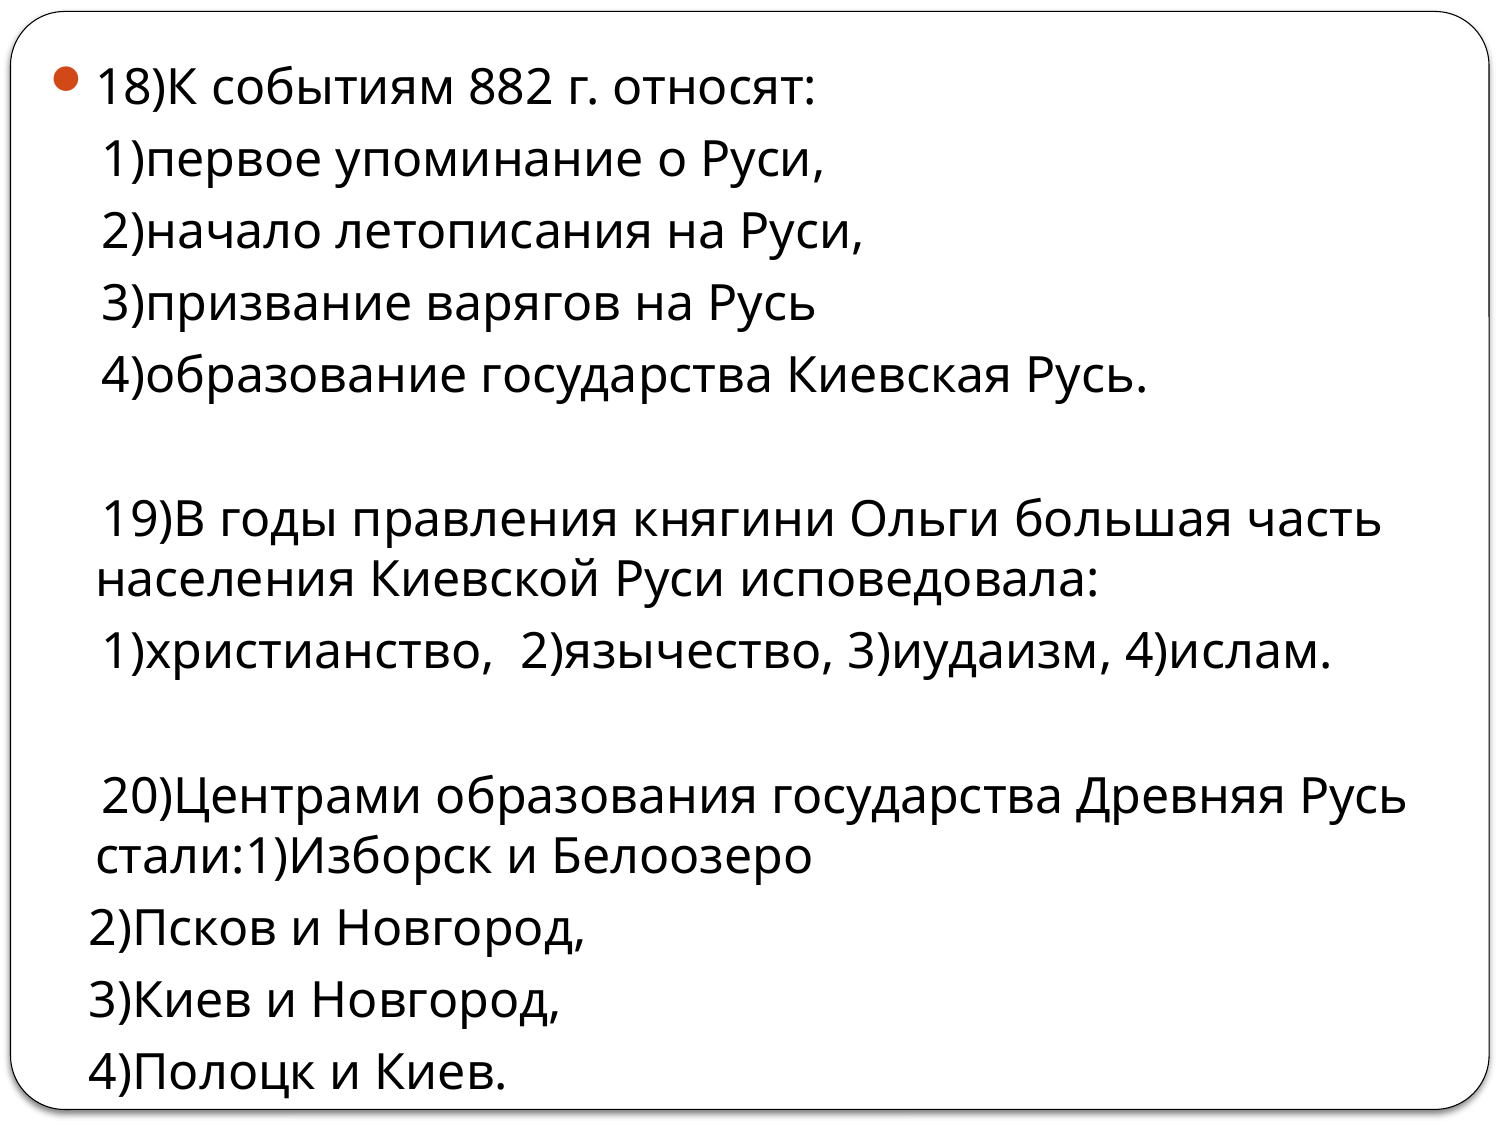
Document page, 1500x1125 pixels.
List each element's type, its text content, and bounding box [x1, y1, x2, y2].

list 18)К событиям 882 г. относят: 1)первое упоминание о Руси, 2)начало летописания на Руси, 3)призвание варягов на Русь 4)образование государства Киевская Русь. 19)В годы правления княгини Ольги большая часть населения Киевской Руси исповедовала: 1)христианство, 2)язычество, 3)иудаизм, 4)ислам. 20)Центрами образования государства Древняя Русь стали:1)Изборск и Белоозеро 2)Псков и Новгород, 3)Киев и Новгород, 4)Полоцк и Киев. [35, 46, 1465, 1090]
